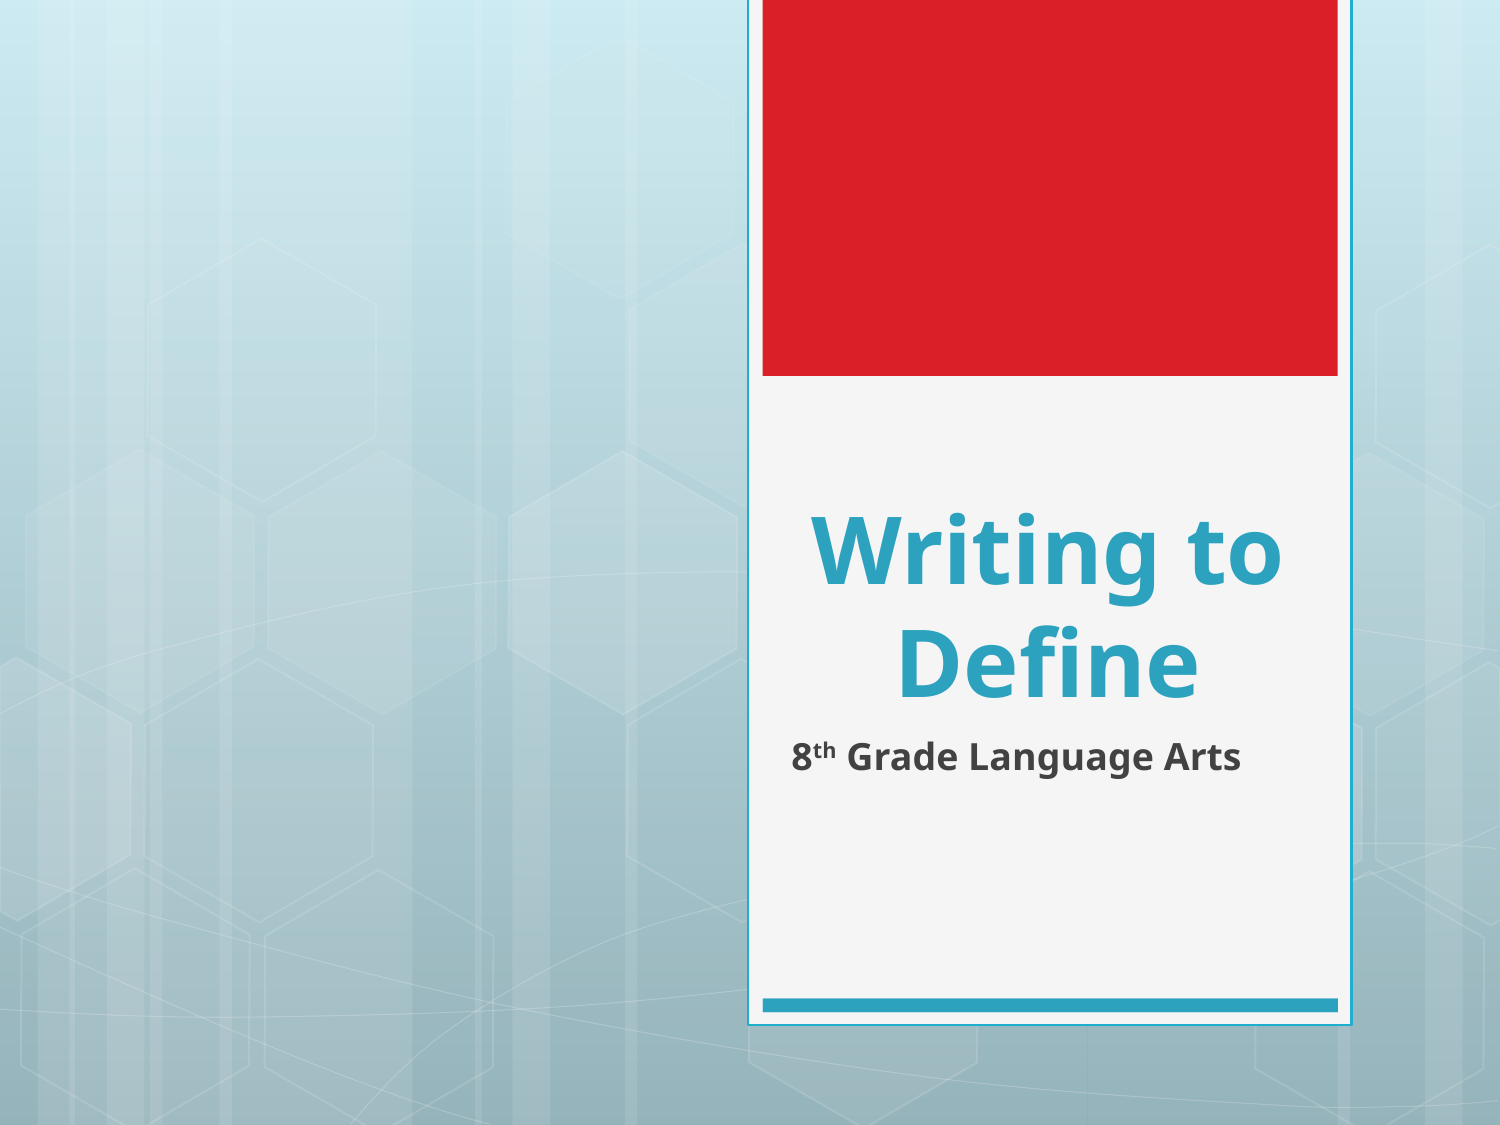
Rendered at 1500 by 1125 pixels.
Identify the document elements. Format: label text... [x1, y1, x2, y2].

title Writing to Define [776, 444, 1320, 724]
subtitle 8th Grade Language Arts [776, 725, 1320, 933]
